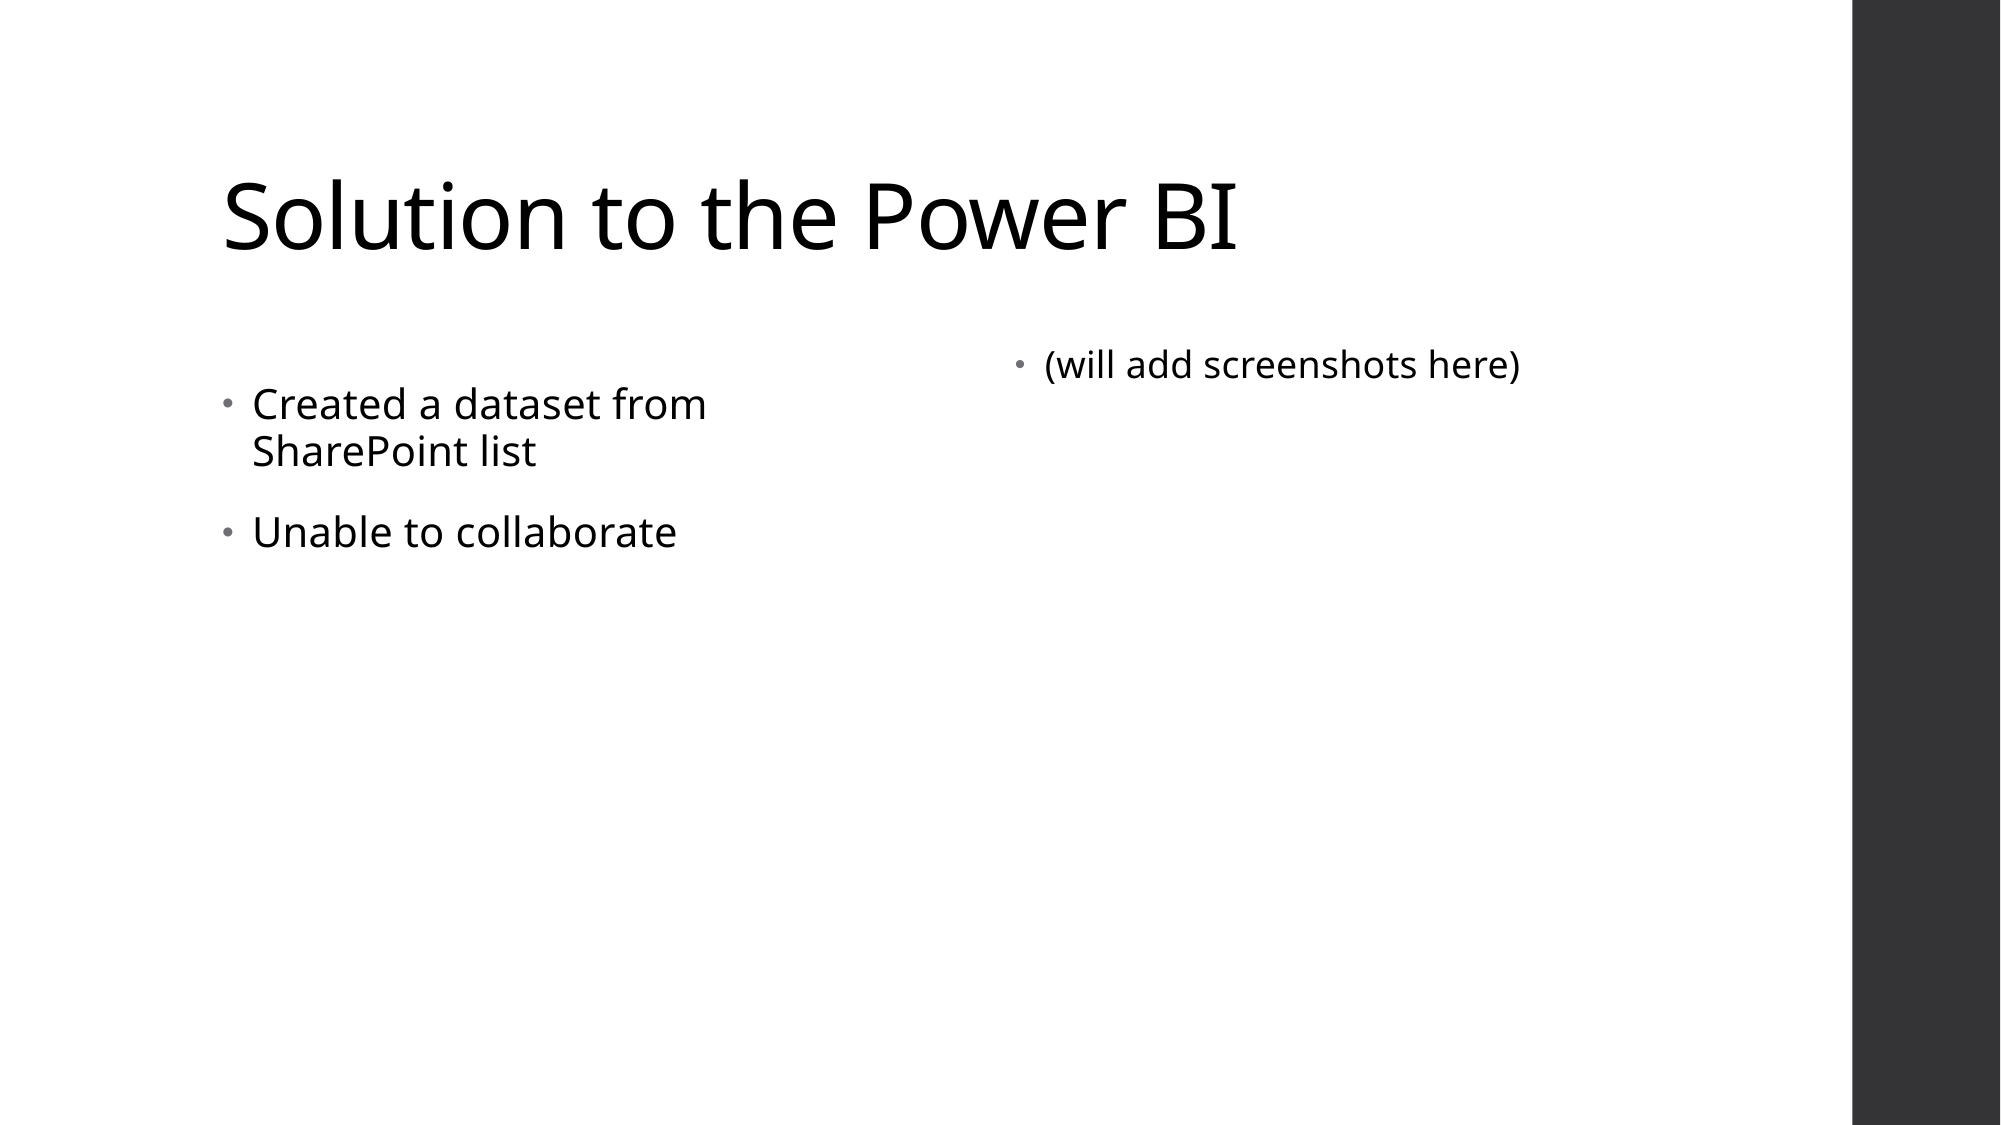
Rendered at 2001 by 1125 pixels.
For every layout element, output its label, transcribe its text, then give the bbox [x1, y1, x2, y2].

title Solution to the Power BI [206, 60, 1797, 278]
list Created a dataset from SharePoint list Unable to collaborate [206, 373, 774, 1014]
list (will add screenshots here) [999, 336, 1735, 1051]
